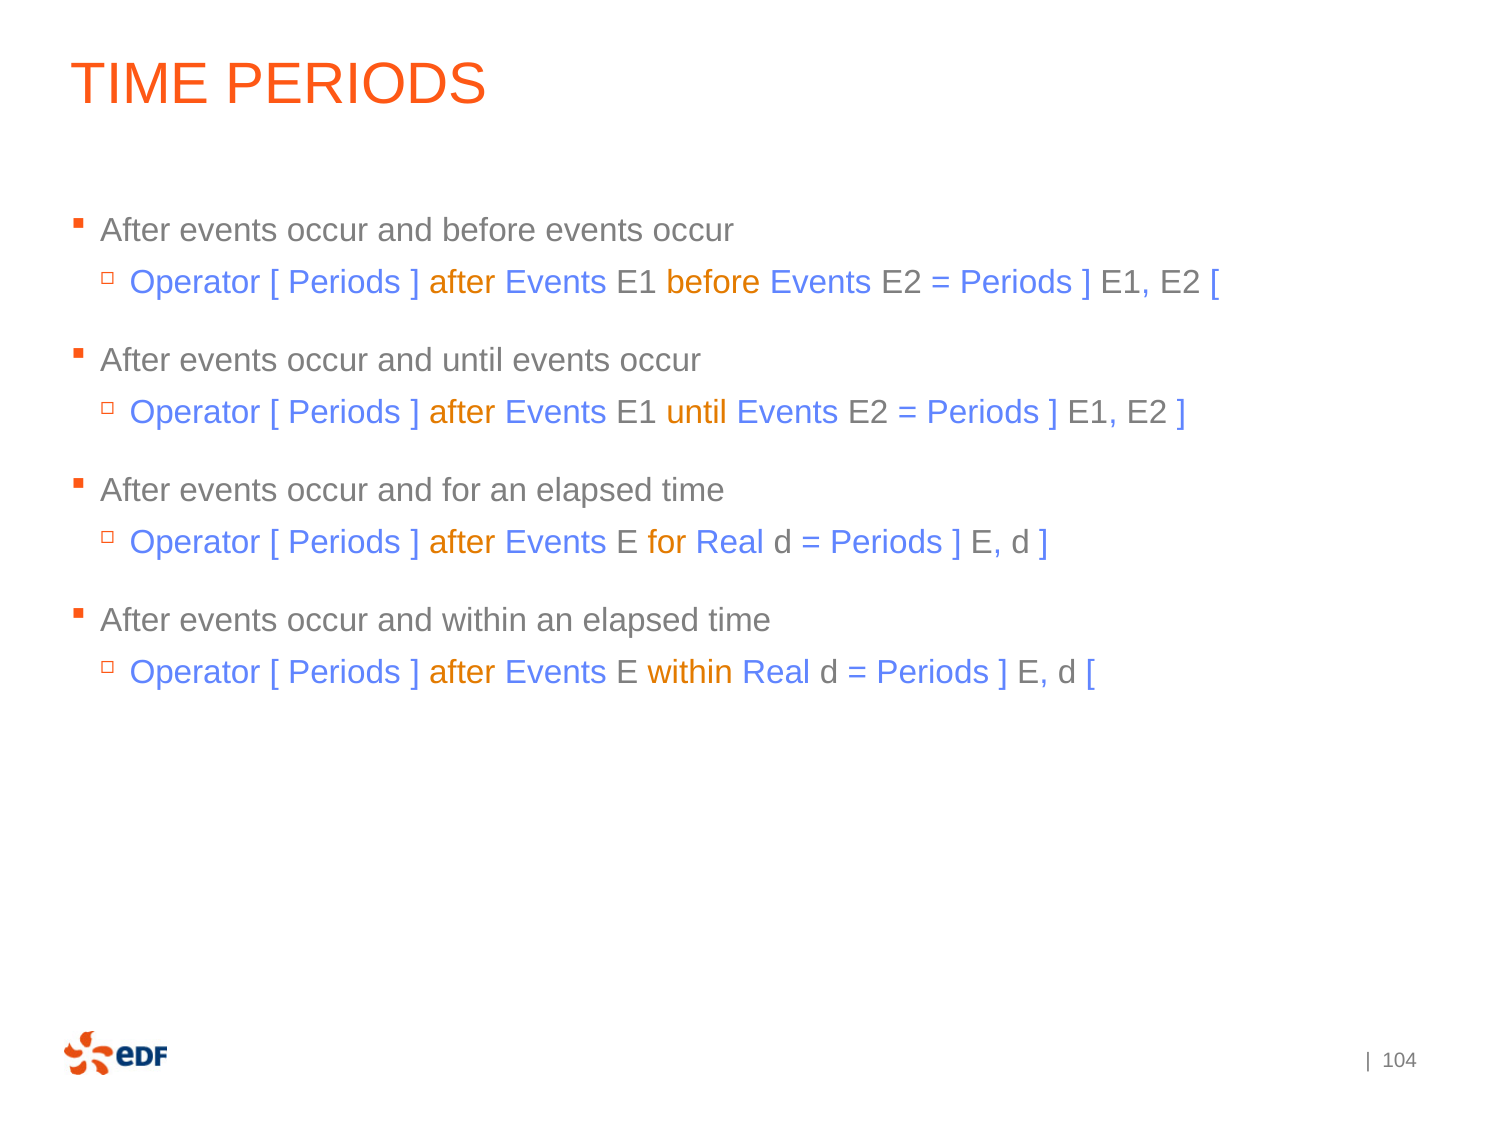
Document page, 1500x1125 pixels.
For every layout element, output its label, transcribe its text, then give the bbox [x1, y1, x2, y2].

title Time periods [64, 45, 1436, 185]
list After events occur and before events occur Operator [ Periods ] after Events E1 before Events E2 = Periods ] E1, E2 [ After events occur and until events occur Operator [ Periods ] after Events E1 until Events E2 = Periods ] E1, E2 ] After events occur and for an elapsed time Operator [ Periods ] after Events E for Real d = Periods ] E, d ] After events occur and within an elapsed time Operator [ Periods ] after Events E within Real d = Periods ] E, d [ [64, 208, 1447, 1005]
picture [64, 1031, 167, 1075]
